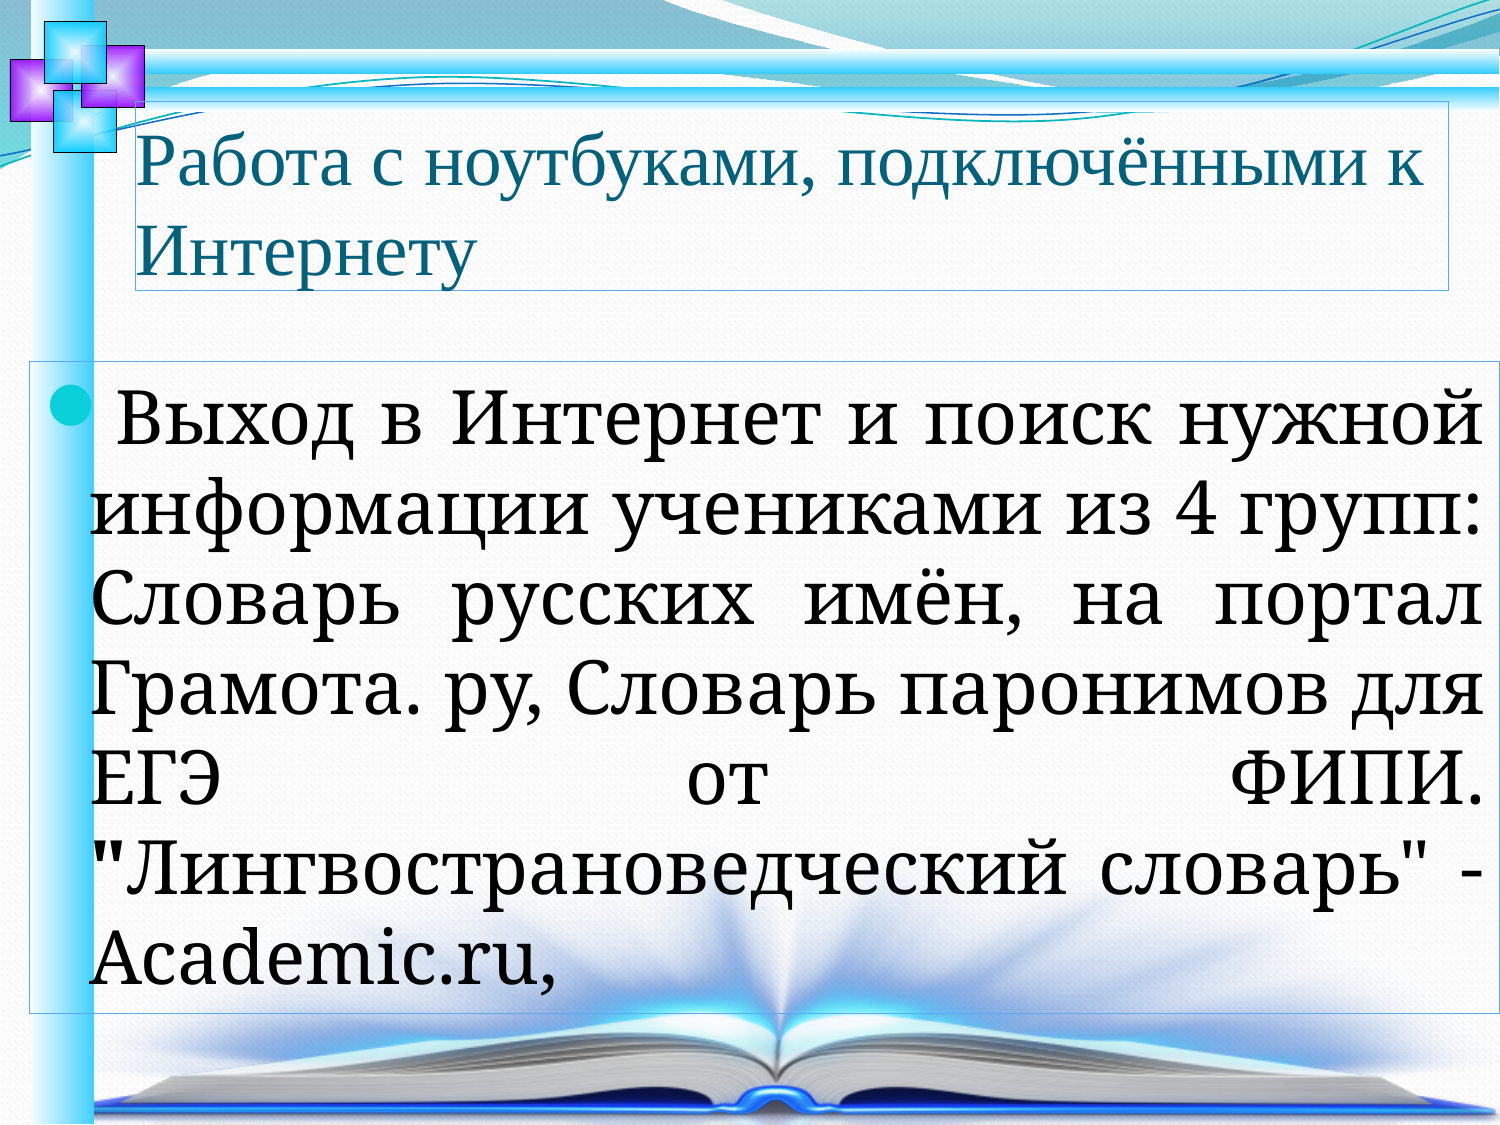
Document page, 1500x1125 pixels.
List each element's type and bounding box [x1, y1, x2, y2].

text_box [9, 0, 1500, 1124]
